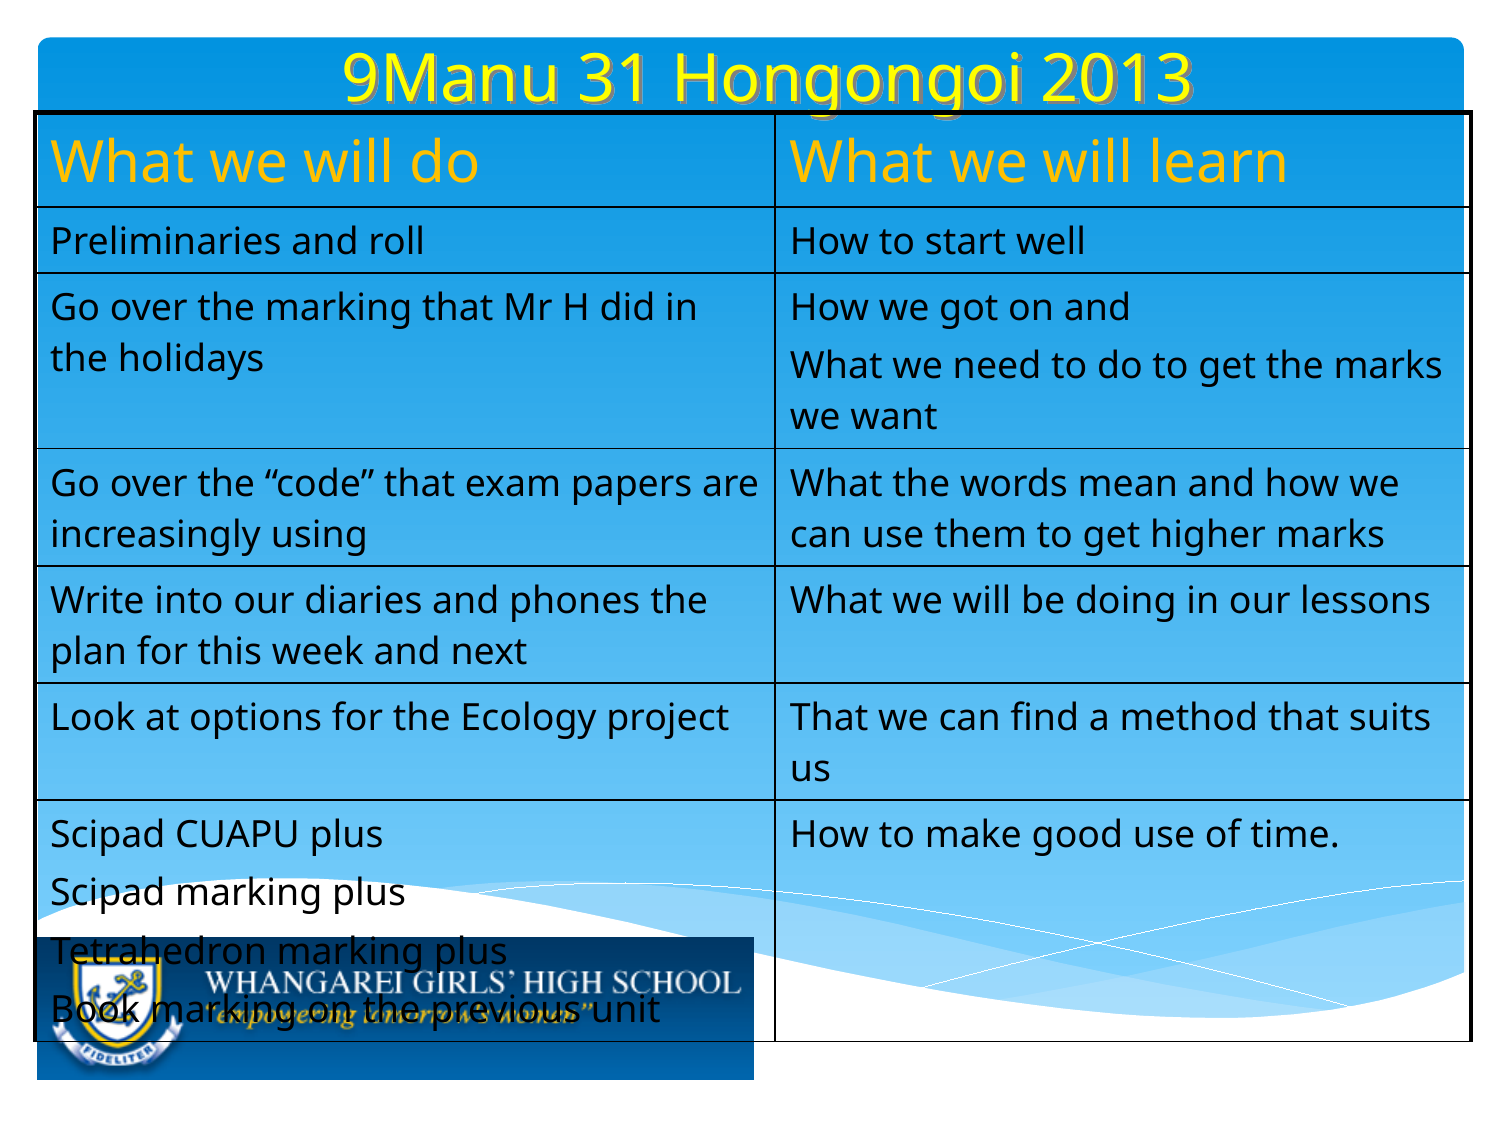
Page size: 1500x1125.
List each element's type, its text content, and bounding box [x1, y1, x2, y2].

table_cell Go over the “code” that exam papers are increasingly using [37, 449, 774, 565]
table_cell Go over the marking that Mr H did in the holidays [37, 274, 774, 448]
table_cell What we will be doing in our lessons [776, 567, 1469, 682]
table_cell How to start well [776, 208, 1469, 272]
table_header What we will do [37, 115, 774, 206]
table_cell What the words mean and how we can use them to get higher marks [776, 449, 1469, 565]
table_cell Scipad CUAPU plus Scipad marking plus Tetrahedron marking plus Book marking on the previous unit [37, 801, 774, 1041]
picture [37, 937, 754, 1080]
table_cell How we got on and What we need to do to get the marks we want [776, 274, 1469, 448]
table_header What we will learn [776, 115, 1469, 206]
table_cell Preliminaries and roll [37, 208, 774, 272]
table_cell Look at options for the Ecology project [37, 684, 774, 799]
table_cell How to make good use of time. [776, 801, 1469, 1041]
table_cell That we can find a method that suits us [776, 684, 1469, 799]
text_box 9Manu 31 Hongongoi 2013 [162, 24, 1375, 110]
table_cell Write into our diaries and phones the plan for this week and next [37, 567, 774, 682]
